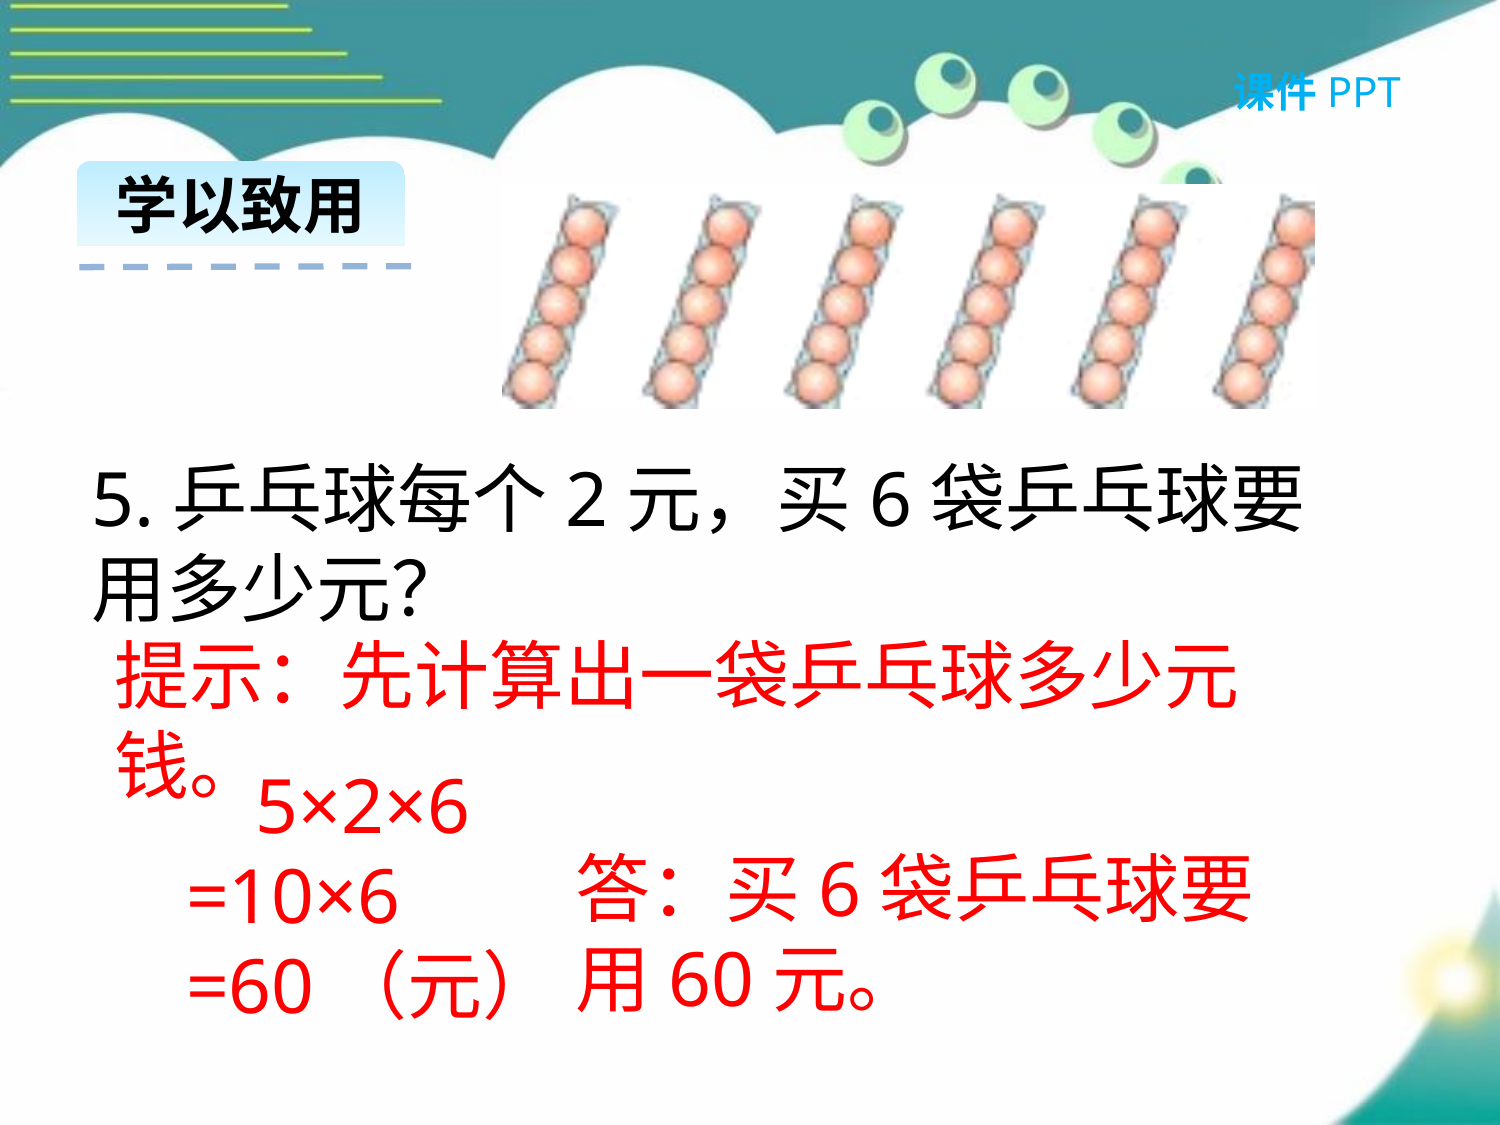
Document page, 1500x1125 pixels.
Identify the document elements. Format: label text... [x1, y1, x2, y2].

text_box 5.乒乓球每个2元，买6袋乒乓球要用多少元？ [76, 444, 1349, 639]
text_box 答：买6袋乒乓球要用60元。 [560, 834, 1325, 1029]
text_box 课件PPT [1218, 58, 1418, 124]
text_box 提示：先计算出一袋乒乓球多少元钱。 [100, 621, 1381, 817]
picture [0, 0, 1500, 1125]
text_box 学以致用 [76, 160, 405, 246]
text_box 5×2×6 =10×6 =60（元） [171, 751, 1175, 1037]
